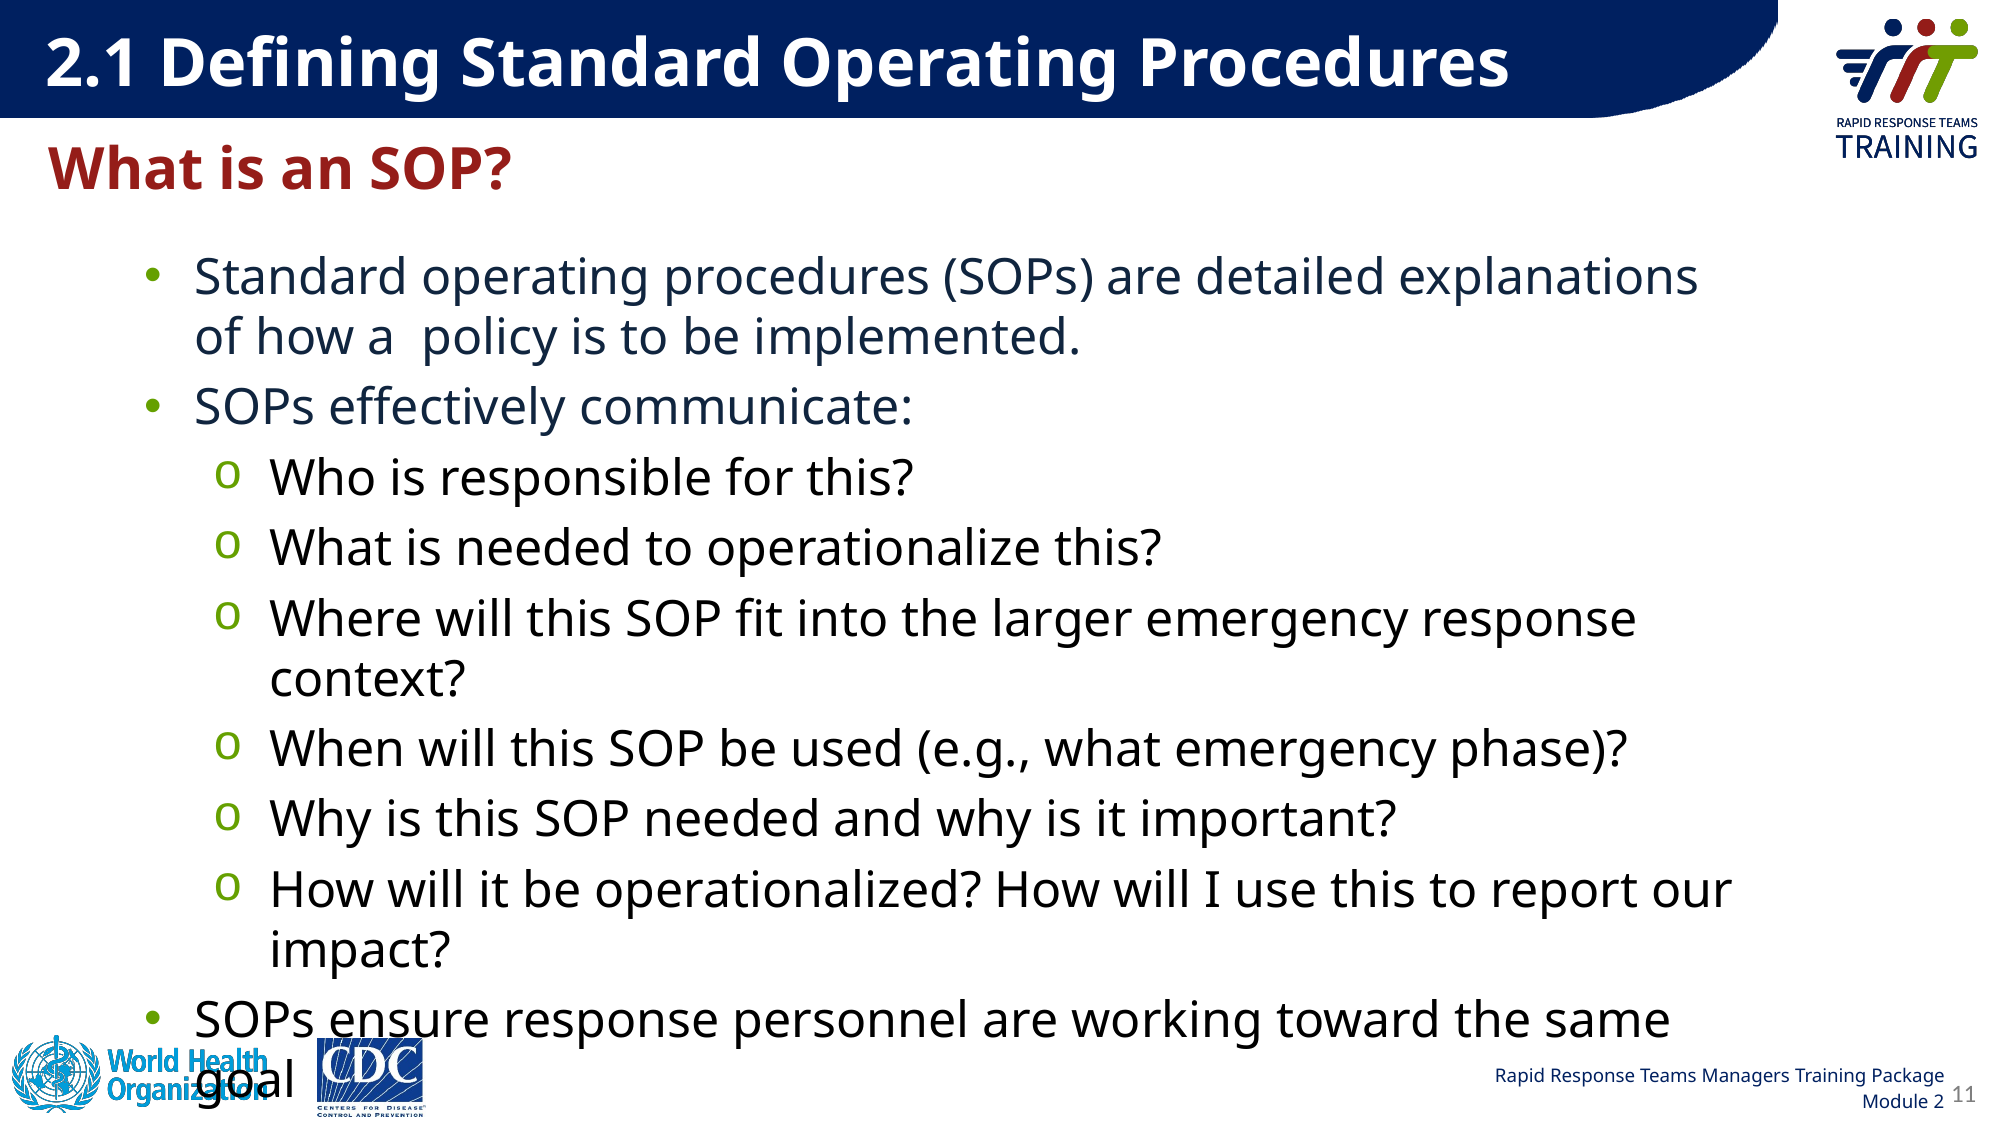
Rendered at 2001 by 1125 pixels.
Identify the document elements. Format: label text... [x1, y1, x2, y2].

picture [71, 1053, 90, 1091]
picture [40, 1062, 47, 1070]
picture [12, 1035, 54, 1068]
title What is an SOP? [46, 118, 634, 266]
picture [59, 1035, 267, 1113]
picture [12, 1083, 48, 1113]
picture [22, 1062, 26, 1077]
text_box 2.1 Defining Standard Operating Procedures [37, 11, 1564, 118]
list Standard operating procedures (SOPs) are detailed explanations of how a policy is to be implemented. SOPs effectively communicate: Who is responsible for this? What is needed to operationalize this? Where will this SOP fit into the larger emergency response context? When will this SOP be used (e.g., what emergency phase)? Why is this SOP needed and why is it important? How will it be operationalized? How will I use this to report our impact? SOPs ensure response personnel are working toward the same goal [143, 233, 1737, 1109]
picture [50, 1108, 62, 1113]
picture [1835, 19, 1978, 167]
picture [24, 1054, 36, 1087]
picture [0, 0, 1778, 118]
picture [46, 1056, 54, 1062]
picture [34, 1054, 43, 1078]
picture [113, 1081, 120, 1096]
picture [36, 1088, 78, 1105]
slide_number 11 [1936, 1069, 2000, 1125]
picture [317, 1109, 426, 1117]
picture [30, 1083, 37, 1091]
